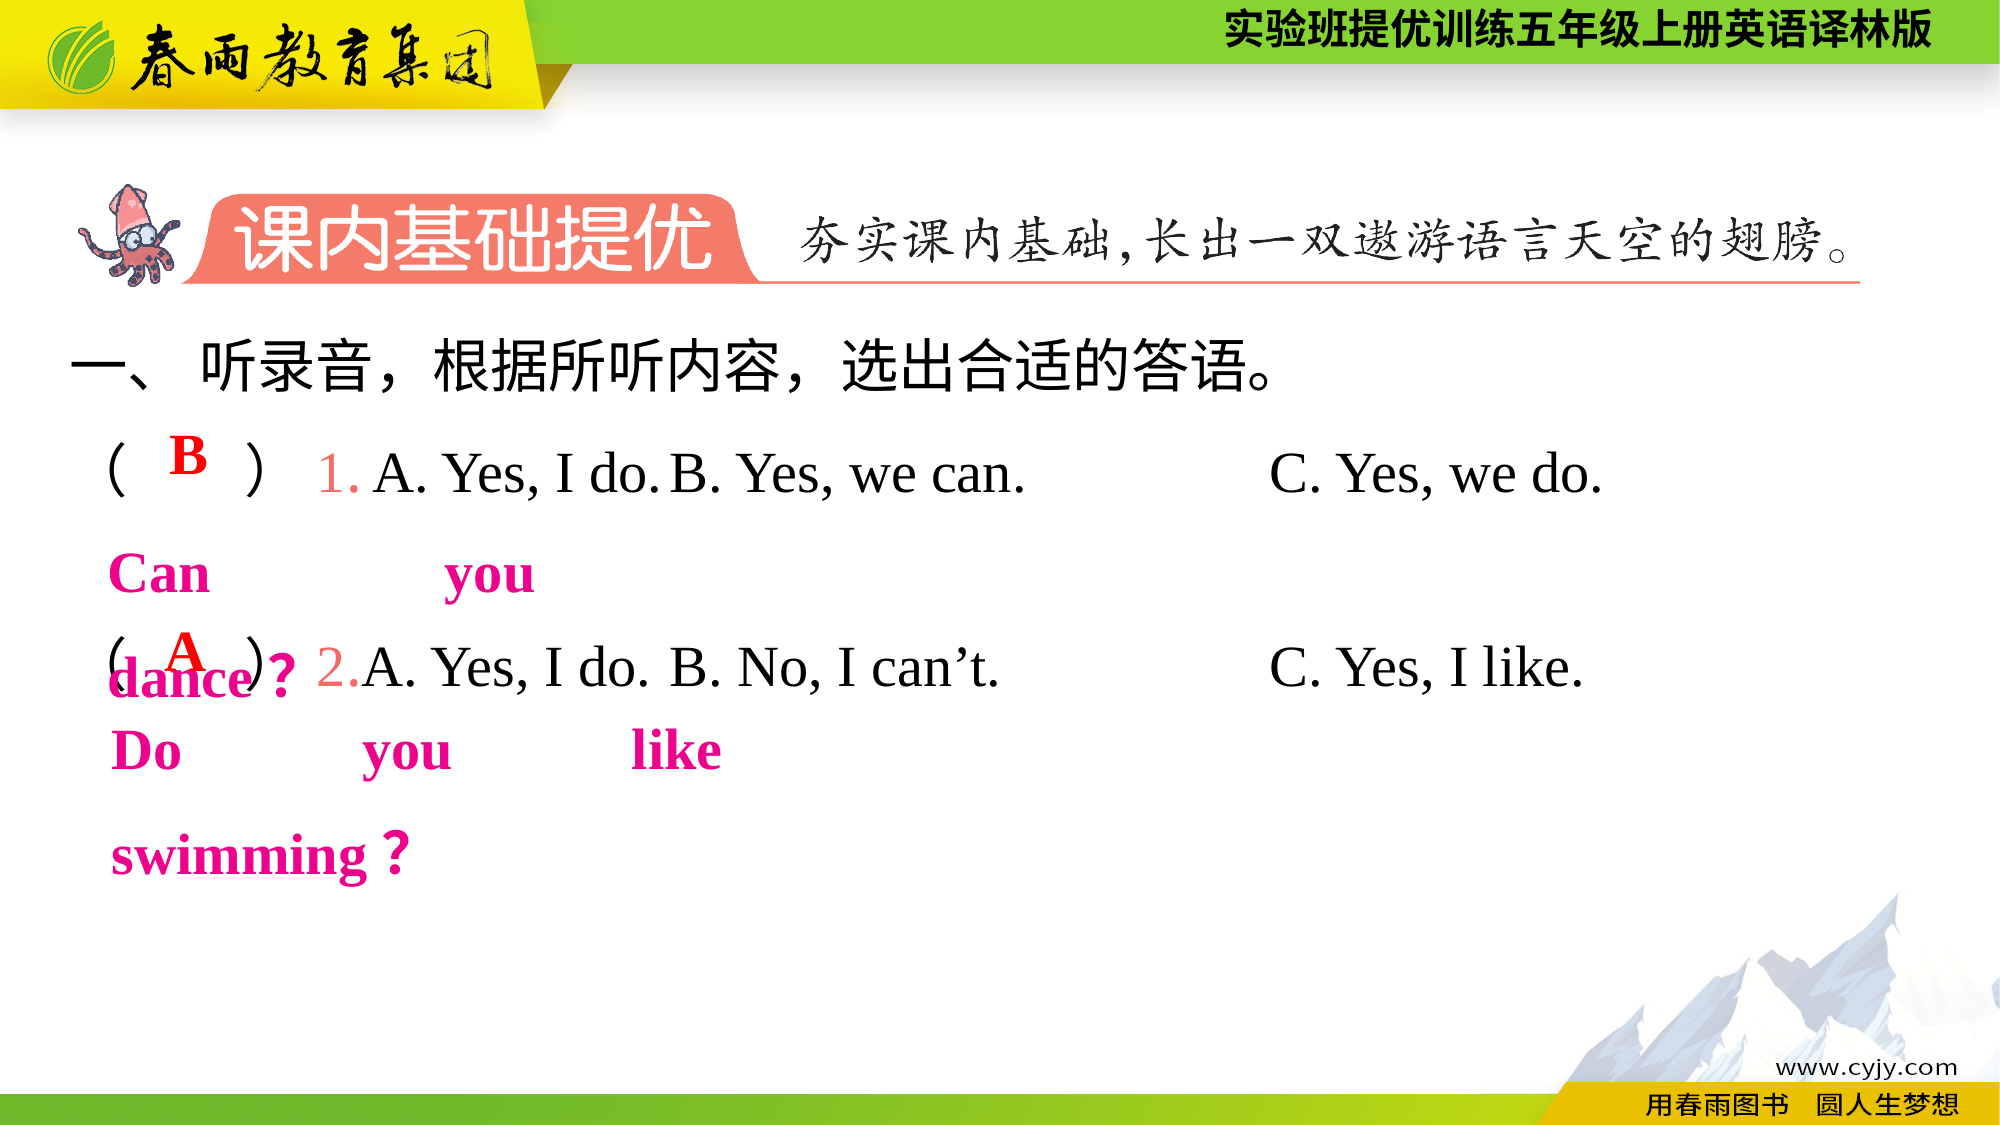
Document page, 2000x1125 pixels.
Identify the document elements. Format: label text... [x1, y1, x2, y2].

text_box A [149, 605, 222, 691]
text_box Can you dance？ [93, 491, 551, 612]
text_box B [154, 408, 224, 494]
picture [0, 0, 2000, 1125]
text_box Do you like swimming？ [97, 668, 738, 789]
list 一、 听录音，根据所听内容，选出合适的答语。 （ ）1. A. Yes, I do. B. Yes, we can. C. Yes, we do. （ ）2.A. Yes, I do. B. No, I can’t. C. Yes, I like. [54, 286, 1939, 711]
